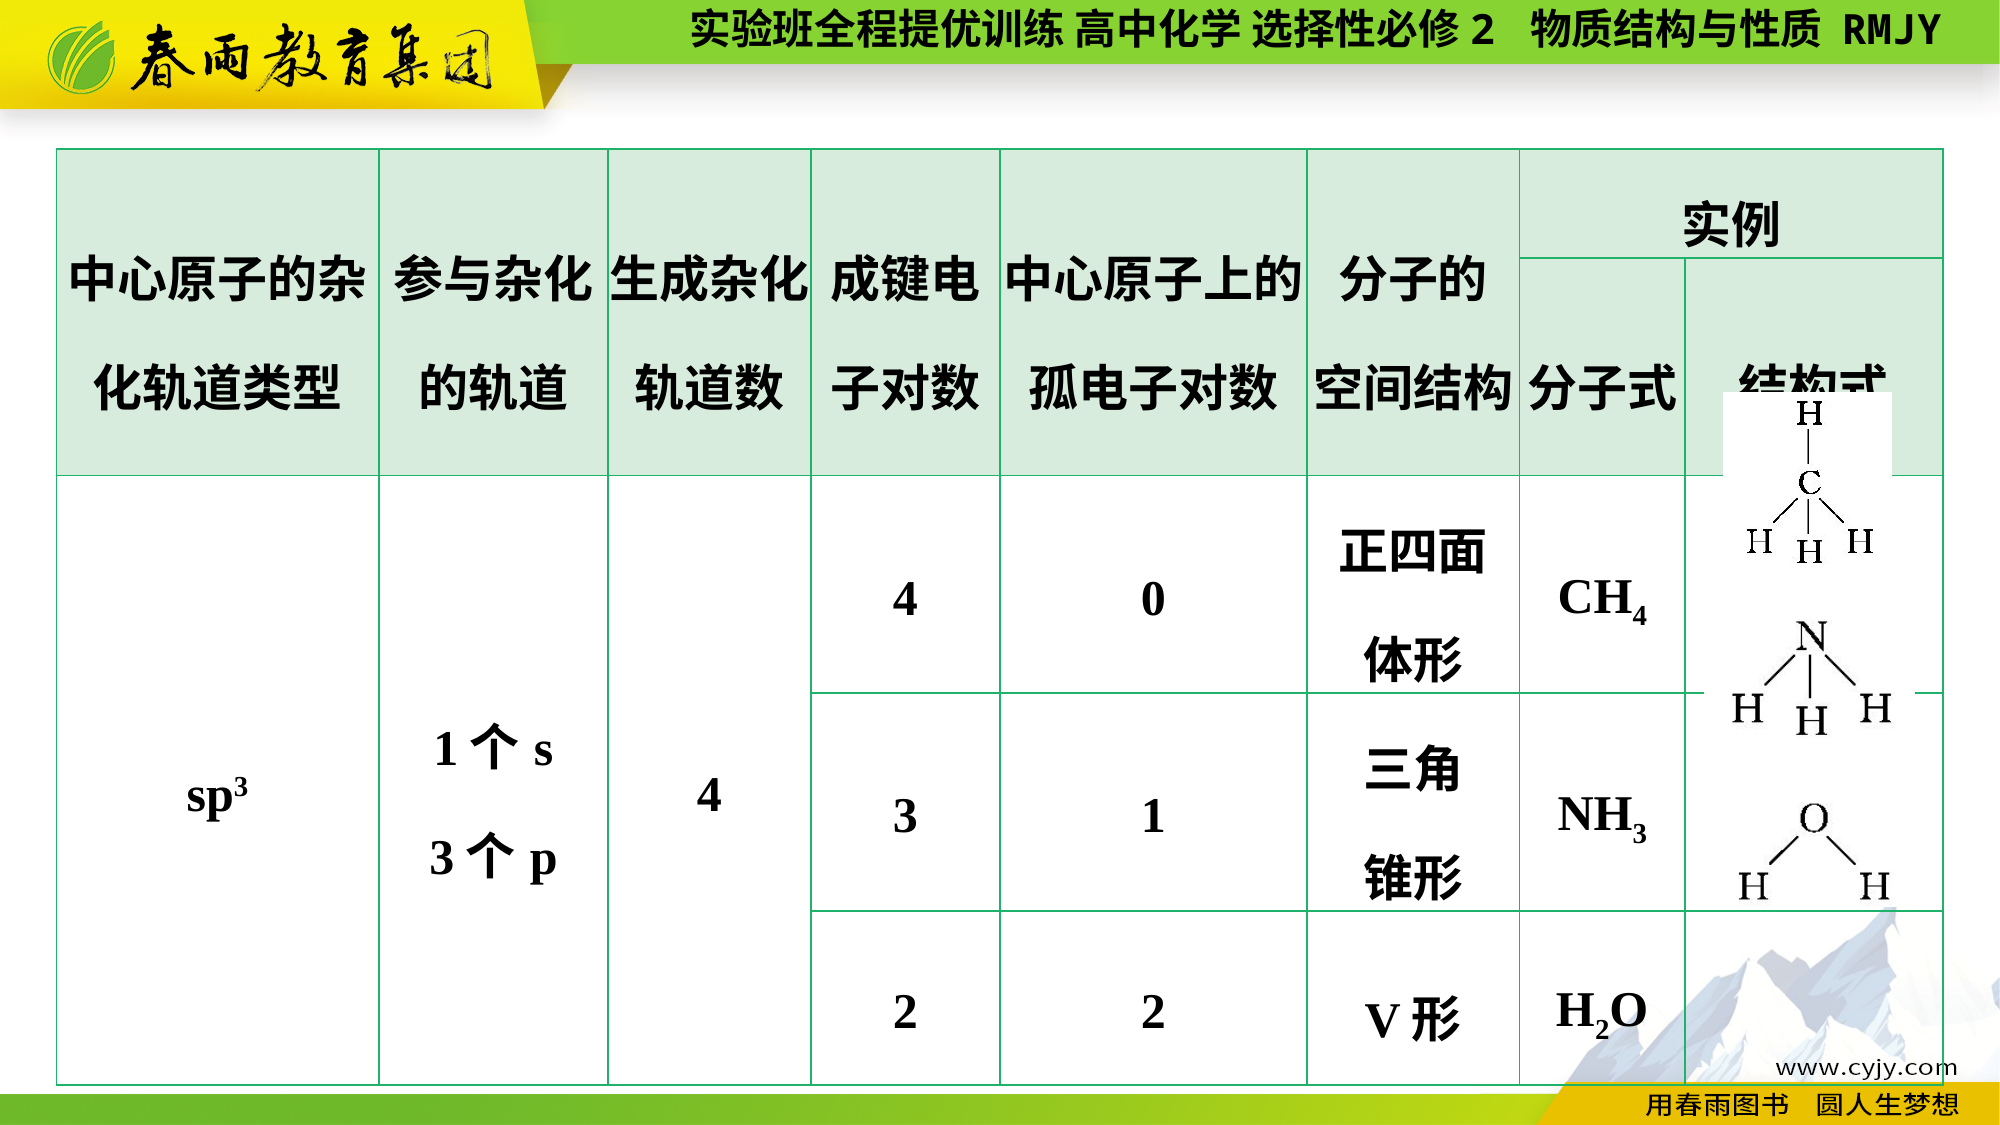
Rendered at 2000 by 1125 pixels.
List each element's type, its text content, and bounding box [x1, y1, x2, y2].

table_cell [1686, 912, 1942, 1084]
table_cell 0 [1001, 476, 1306, 692]
table_header 参与杂化的轨道 [380, 150, 607, 475]
table_cell 3 [812, 694, 999, 910]
table_cell 分子式 [1520, 259, 1684, 475]
table_cell 2 [812, 912, 999, 1084]
table_cell CH4 [1520, 476, 1684, 692]
table_cell 2 [1001, 912, 1306, 1084]
table_cell 1个s 3个p [380, 476, 607, 1084]
table_header 实例 [1520, 150, 1942, 257]
table_header 分子的 空间结构 [1308, 150, 1519, 475]
table_cell [1686, 694, 1942, 910]
table_cell [1686, 476, 1942, 692]
table_cell 4 [609, 476, 810, 1084]
table_cell 结构式 [1686, 259, 1942, 475]
table_cell 1 [1001, 694, 1306, 910]
table_cell V形 [1308, 912, 1519, 1084]
table_header 生成杂化轨道数 [609, 150, 810, 475]
table_header 中心原子的杂 化轨道类型 [57, 150, 378, 475]
table_header 成键电子对数 [812, 150, 999, 475]
table_cell sp3 [57, 476, 378, 1084]
table_cell 4 [812, 476, 999, 692]
table_header 中心原子上的孤电子对数 [1001, 150, 1306, 475]
table_cell NH3 [1520, 694, 1684, 910]
table_cell 三角 锥形 [1308, 694, 1519, 910]
picture [0, 0, 2000, 1125]
table_cell 正四面 体形 [1308, 476, 1519, 692]
table_cell H2O [1520, 912, 1684, 1084]
